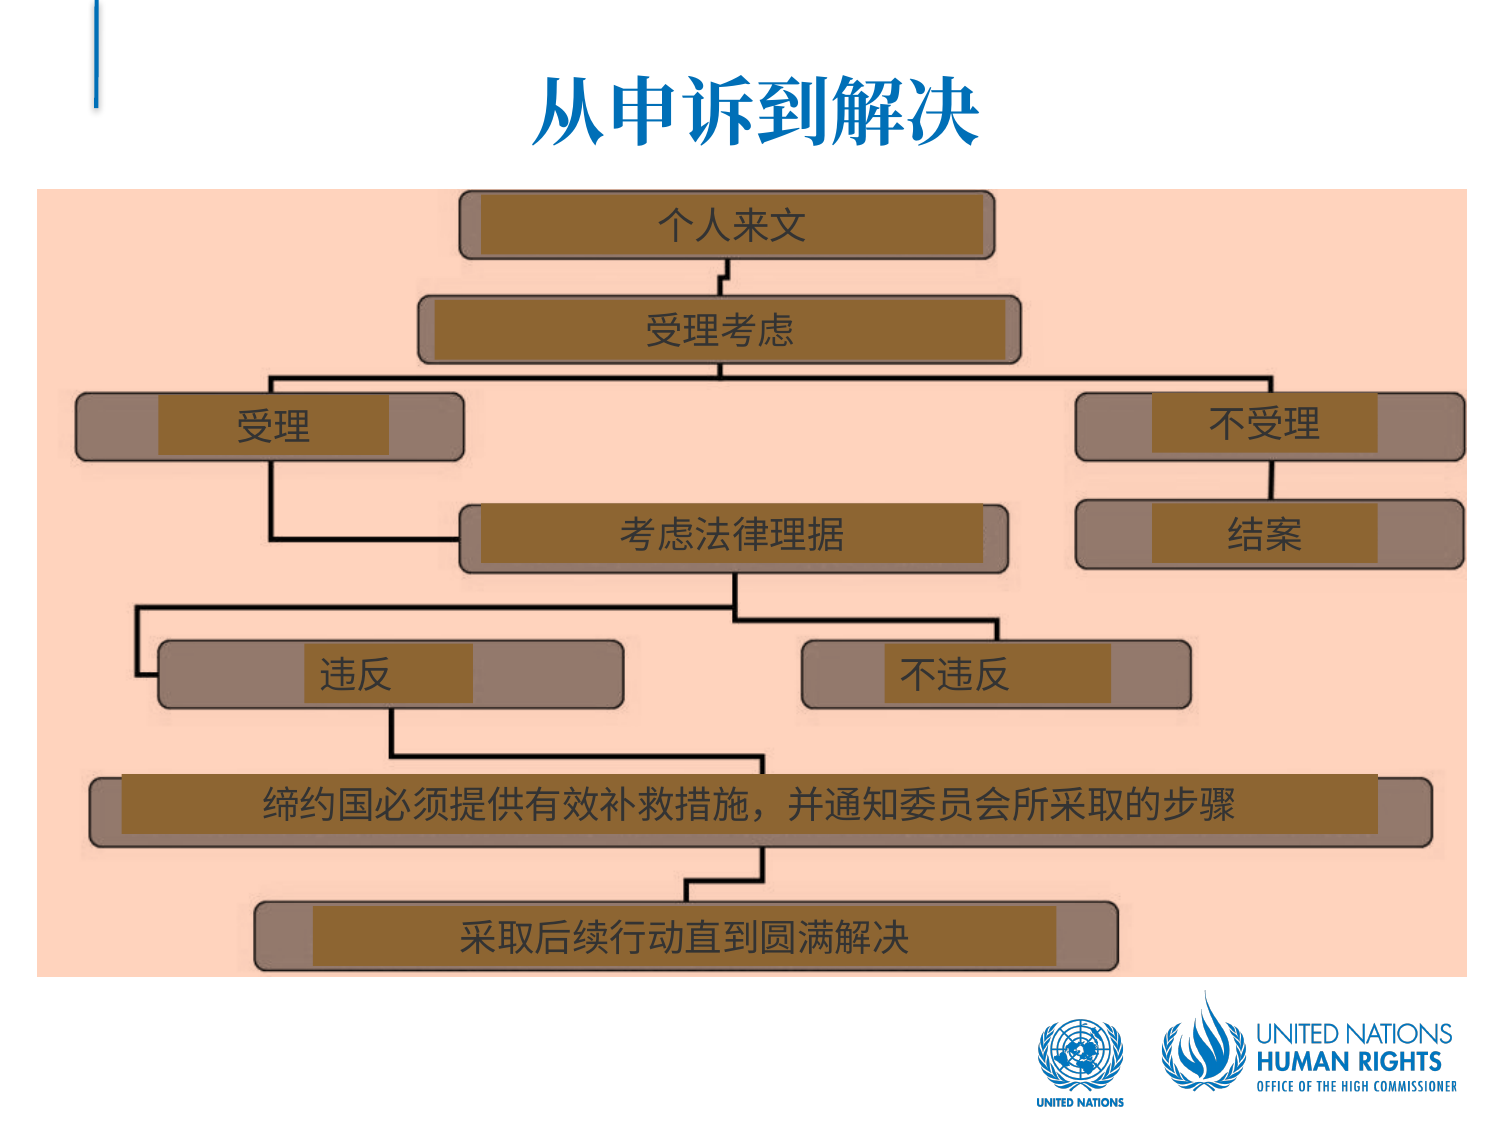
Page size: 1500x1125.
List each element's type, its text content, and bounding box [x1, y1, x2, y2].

picture [37, 188, 1468, 1107]
text_box 从申诉到解决 [43, 56, 1468, 162]
